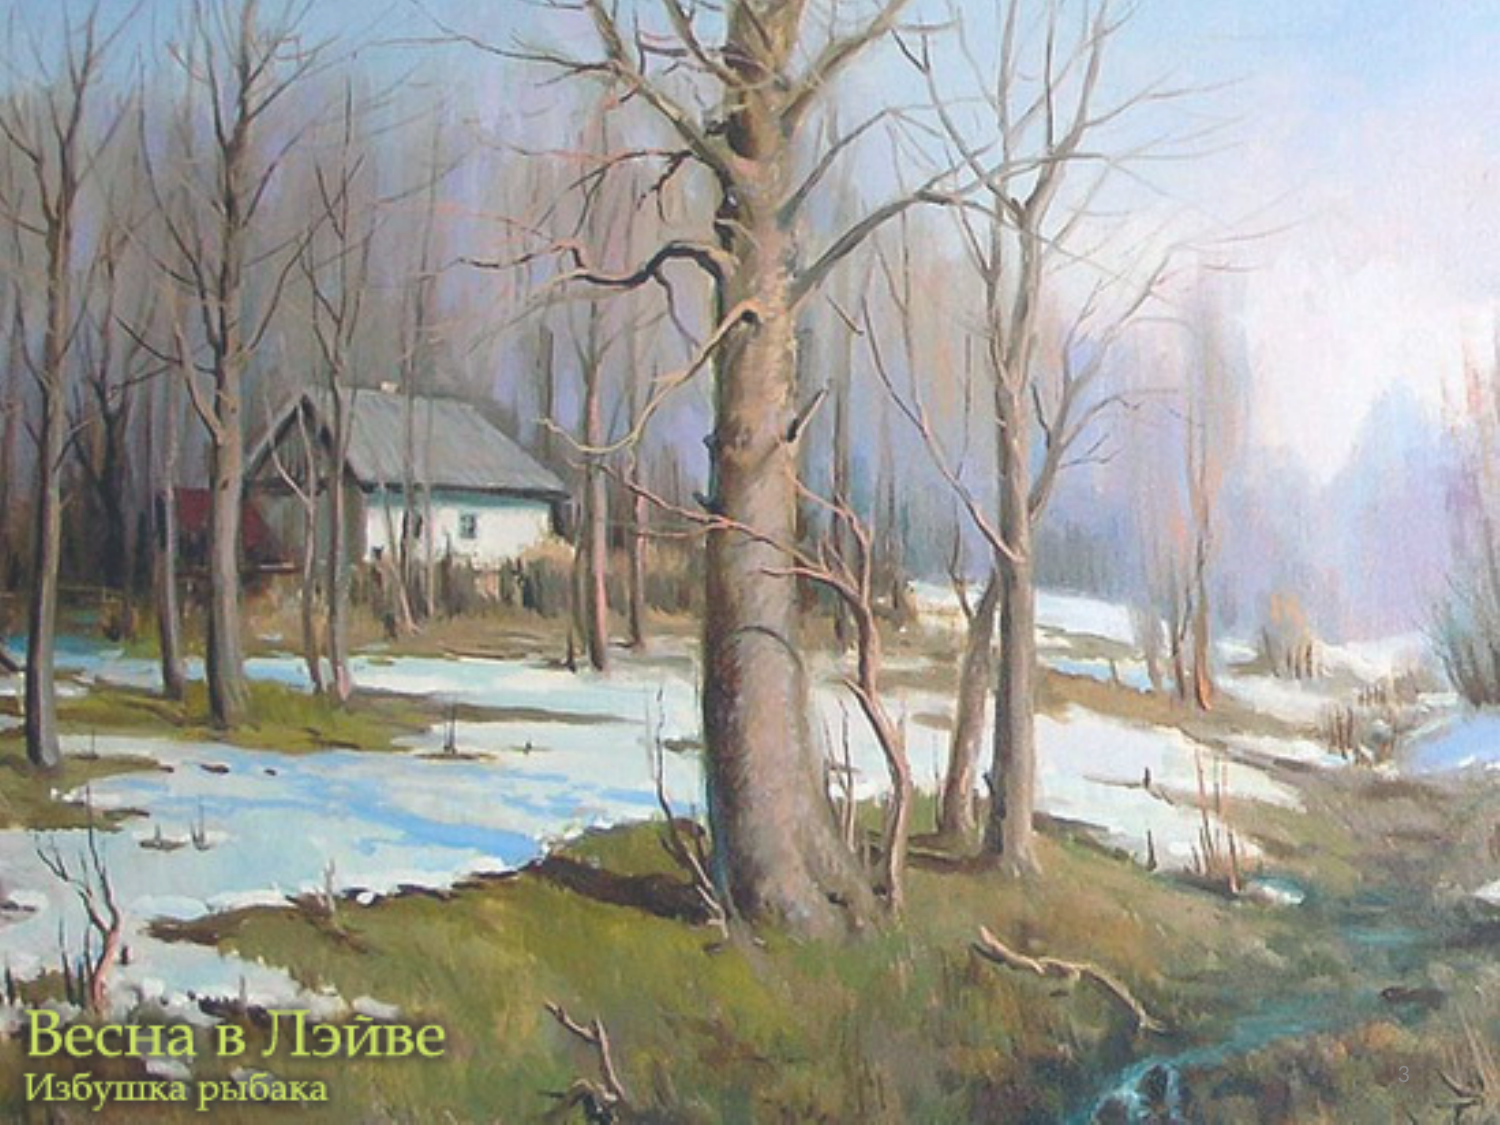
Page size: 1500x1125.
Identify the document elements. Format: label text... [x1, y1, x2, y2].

slide_number ‹#› [1074, 1042, 1425, 1103]
slide_number ‹#› [0, 0, 1500, 1125]
